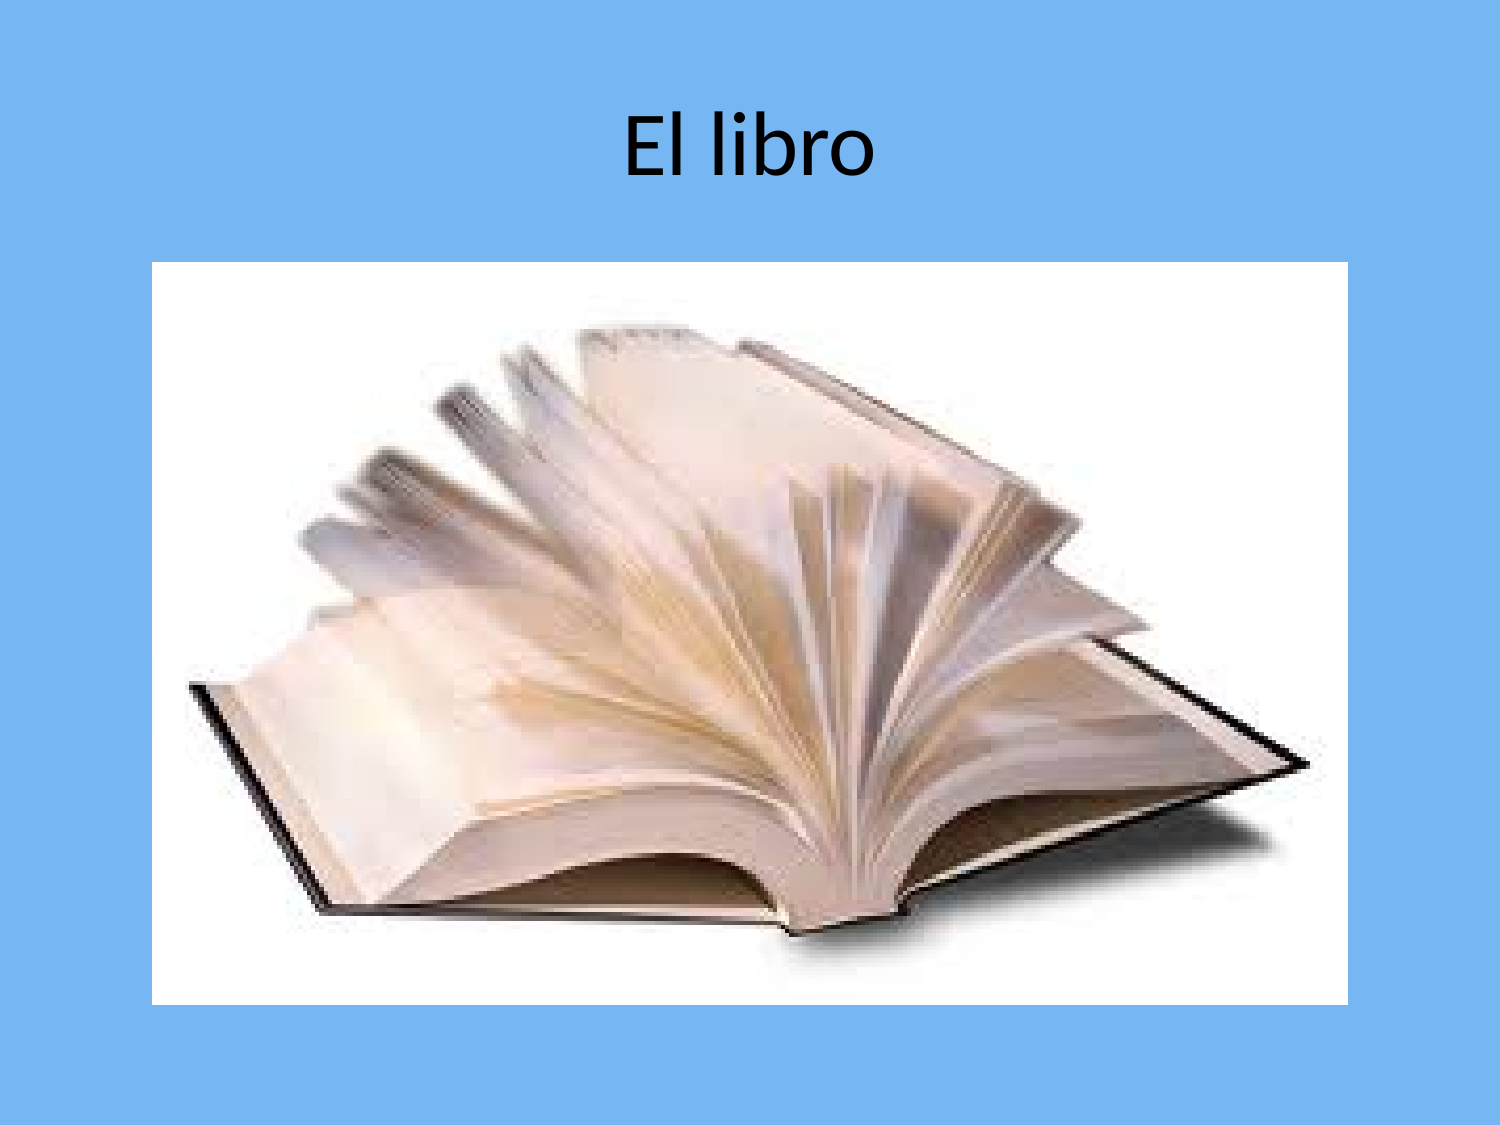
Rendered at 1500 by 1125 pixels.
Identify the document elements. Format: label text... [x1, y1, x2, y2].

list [74, 262, 1426, 1006]
title El libro [75, 45, 1425, 233]
